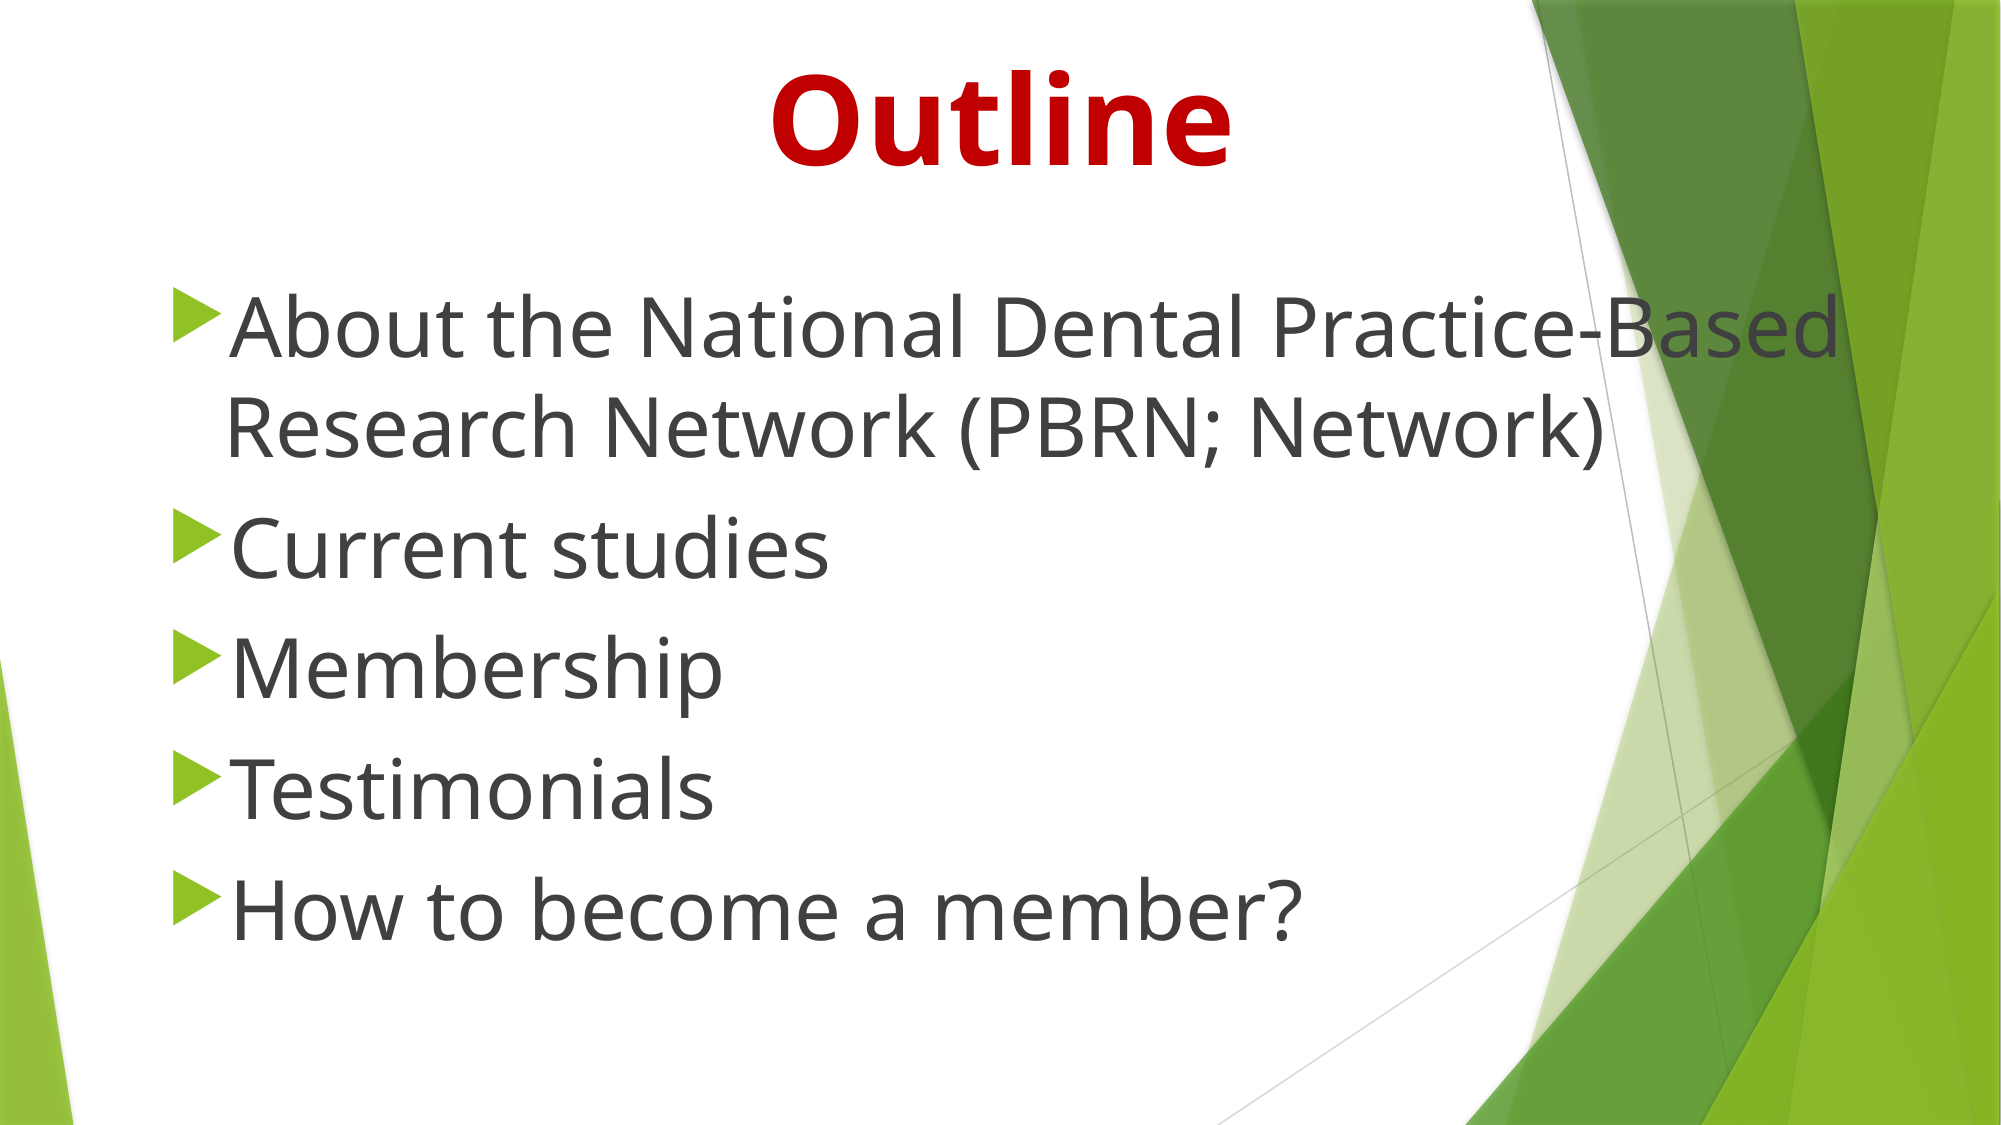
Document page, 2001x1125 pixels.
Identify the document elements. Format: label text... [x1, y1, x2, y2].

title Outline [138, 32, 1864, 250]
list About the National Dental Practice-Based Research Network (PBRN; Network) Current studies Membership Testimonials How to become a member? [152, 266, 1878, 981]
